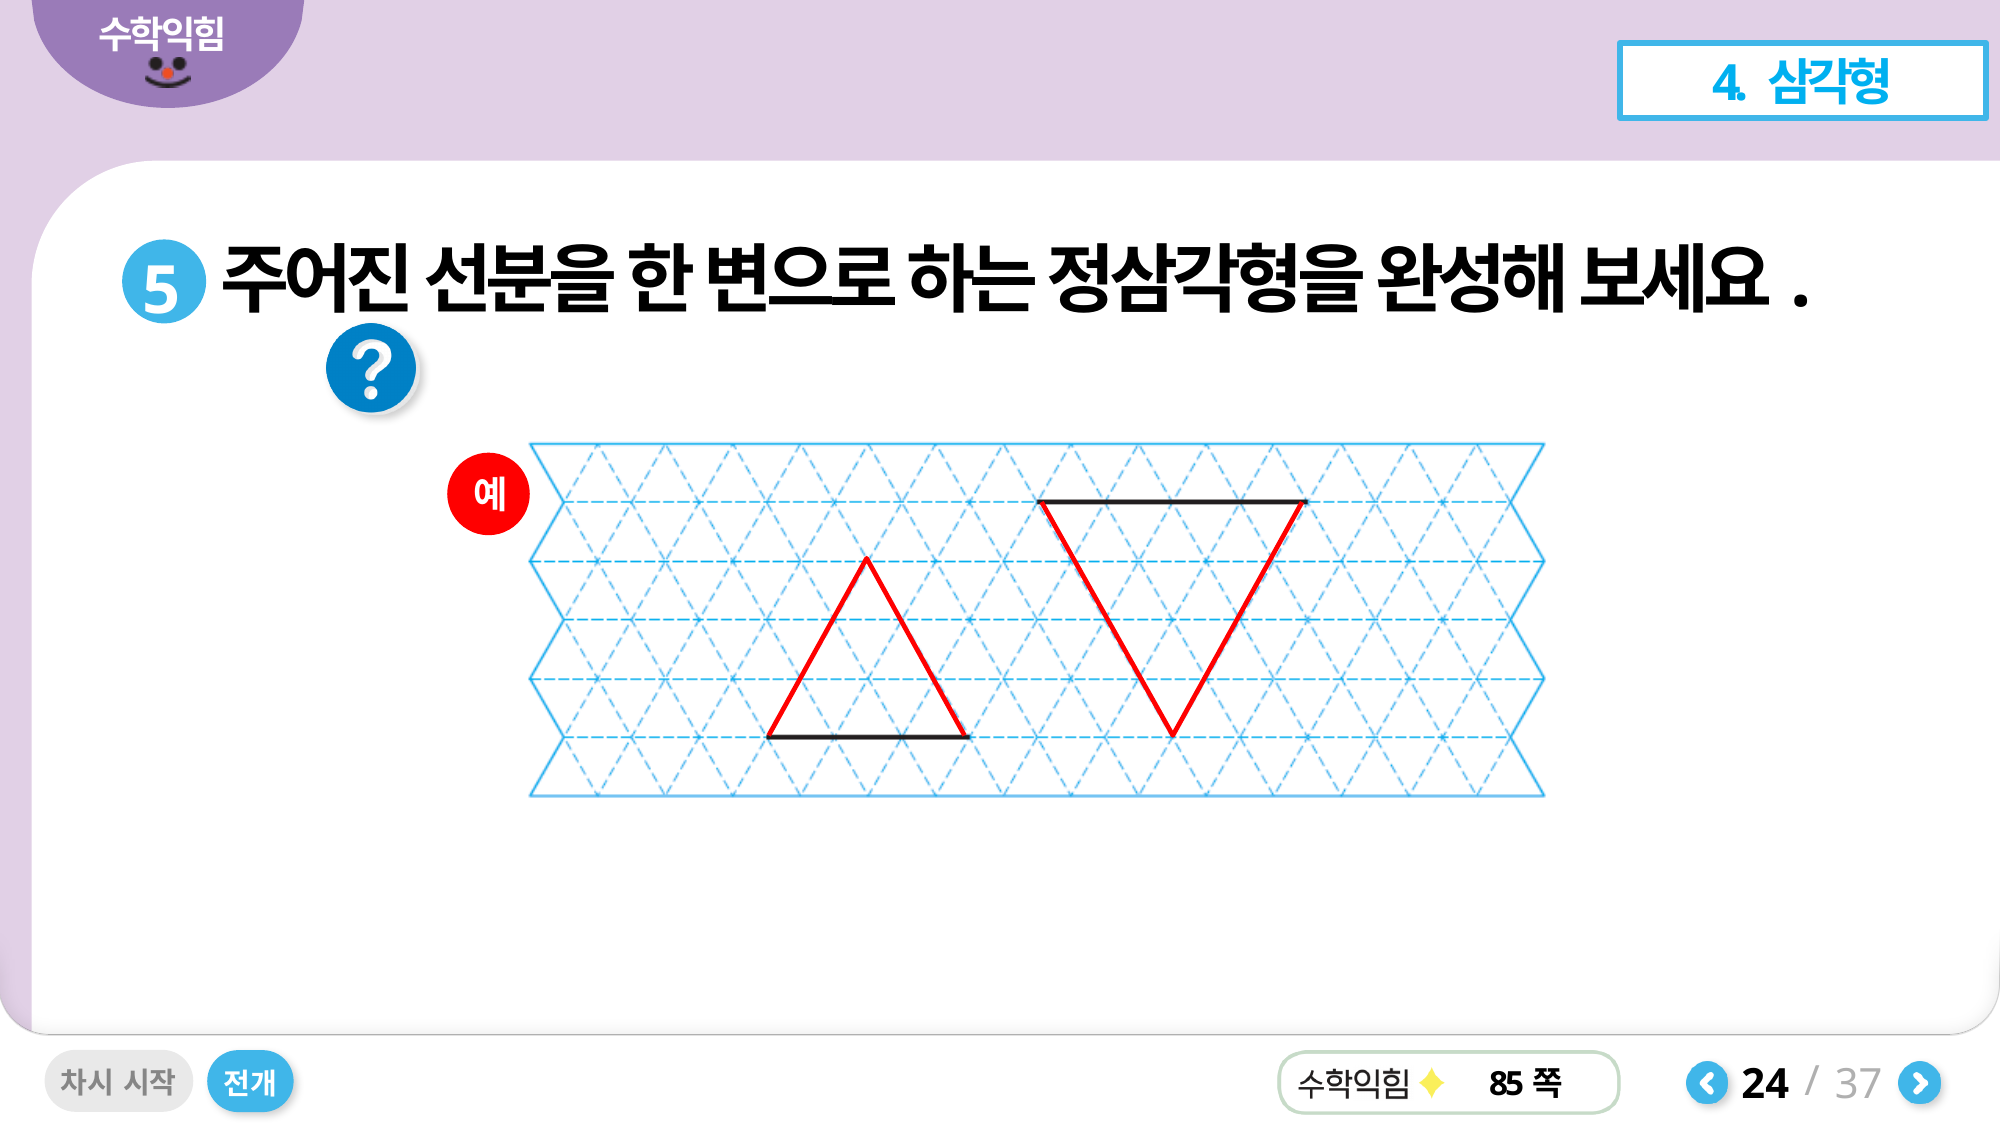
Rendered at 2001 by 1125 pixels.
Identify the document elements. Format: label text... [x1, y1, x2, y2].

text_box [1685, 1061, 1941, 1104]
picture [326, 323, 420, 415]
picture [521, 423, 1560, 812]
text_box 주어진 선분을 한 변으로 하는 정삼각형을 완성해 보세요. [220, 231, 1931, 382]
text_box 4. 삼각형 [1619, 43, 1987, 118]
picture [145, 57, 191, 88]
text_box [1276, 1049, 1621, 1116]
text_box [38, 1048, 297, 1114]
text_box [446, 452, 1303, 736]
text_box 5 [122, 239, 207, 324]
picture [0, 929, 2000, 1125]
